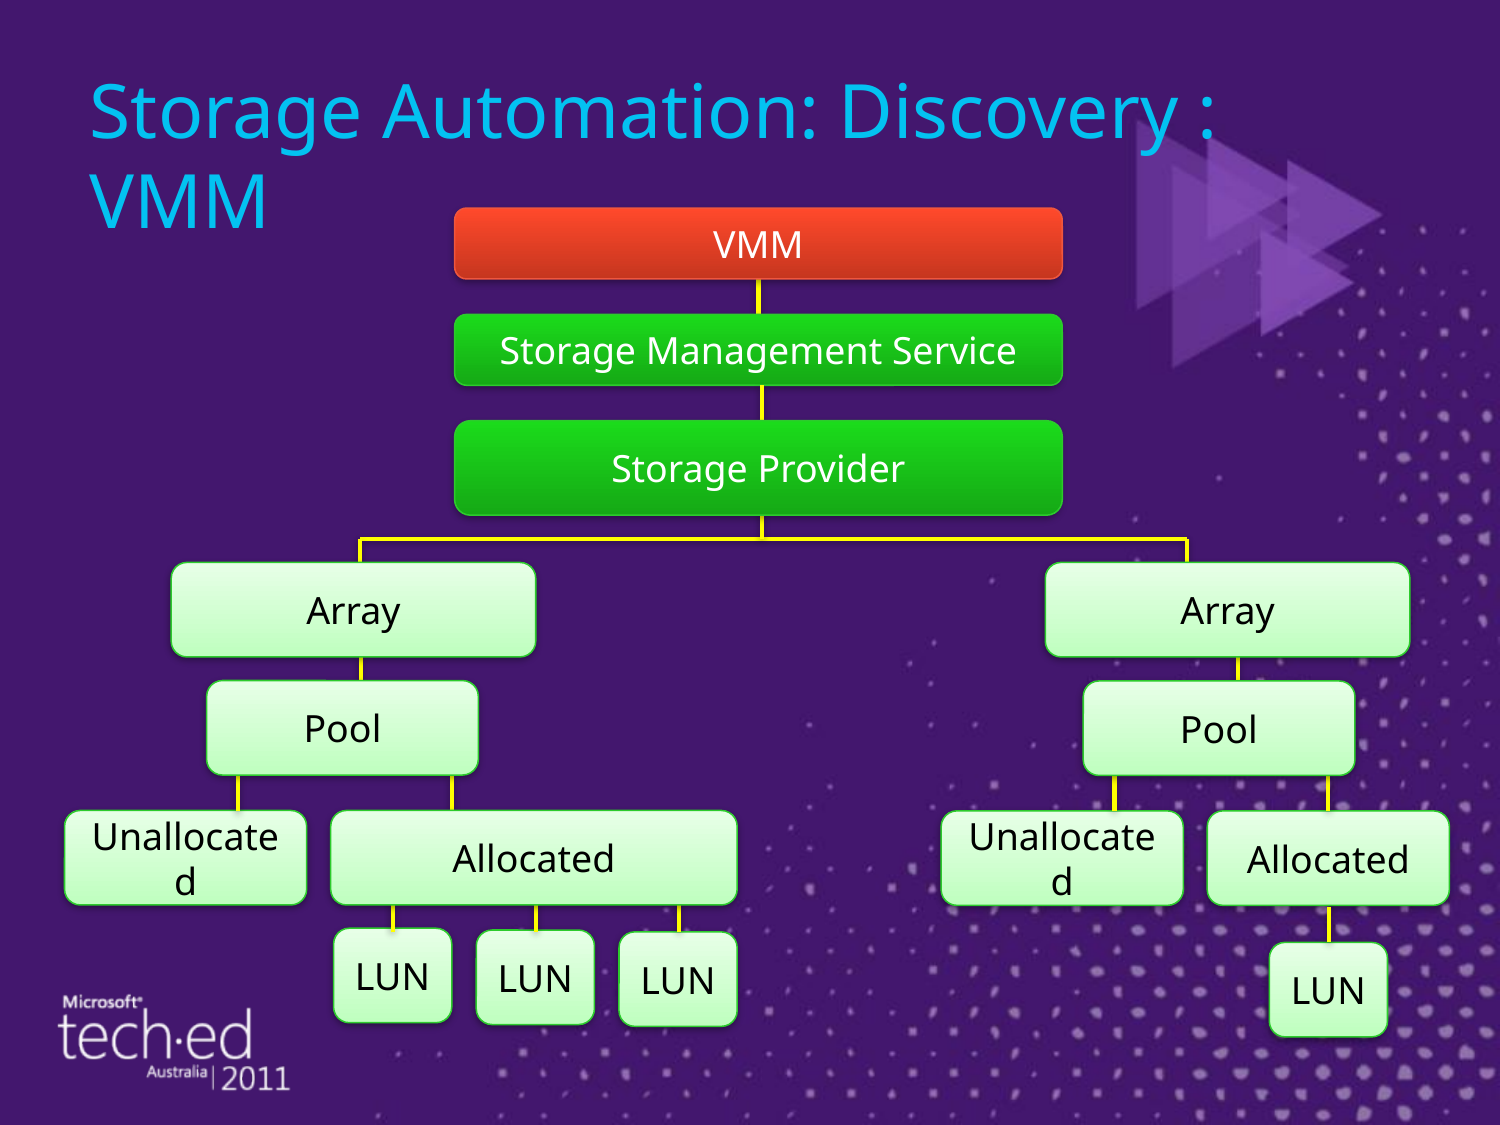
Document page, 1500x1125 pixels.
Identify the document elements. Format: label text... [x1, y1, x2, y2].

text_box Allocated [1206, 810, 1451, 907]
text_box VMM [453, 244, 1064, 280]
text_box Unallocated [63, 809, 308, 906]
text_box Unallocated [940, 810, 1185, 907]
text_box LUN [475, 929, 596, 1026]
text_box Allocated [329, 809, 738, 906]
text_box Array [1044, 561, 1411, 658]
text_box LUN [332, 927, 453, 1024]
text_box Storage Provider [453, 419, 1064, 516]
picture [0, 0, 1500, 1125]
text_box Pool [1082, 680, 1356, 777]
text_box Array [170, 561, 537, 658]
text_box LUN [1268, 941, 1389, 1038]
text_box LUN [618, 931, 738, 1028]
text_box Storage Automation: Discovery : VMM [74, 56, 1425, 244]
text_box Storage Management Service [453, 313, 1064, 387]
text_box Pool [205, 679, 480, 776]
